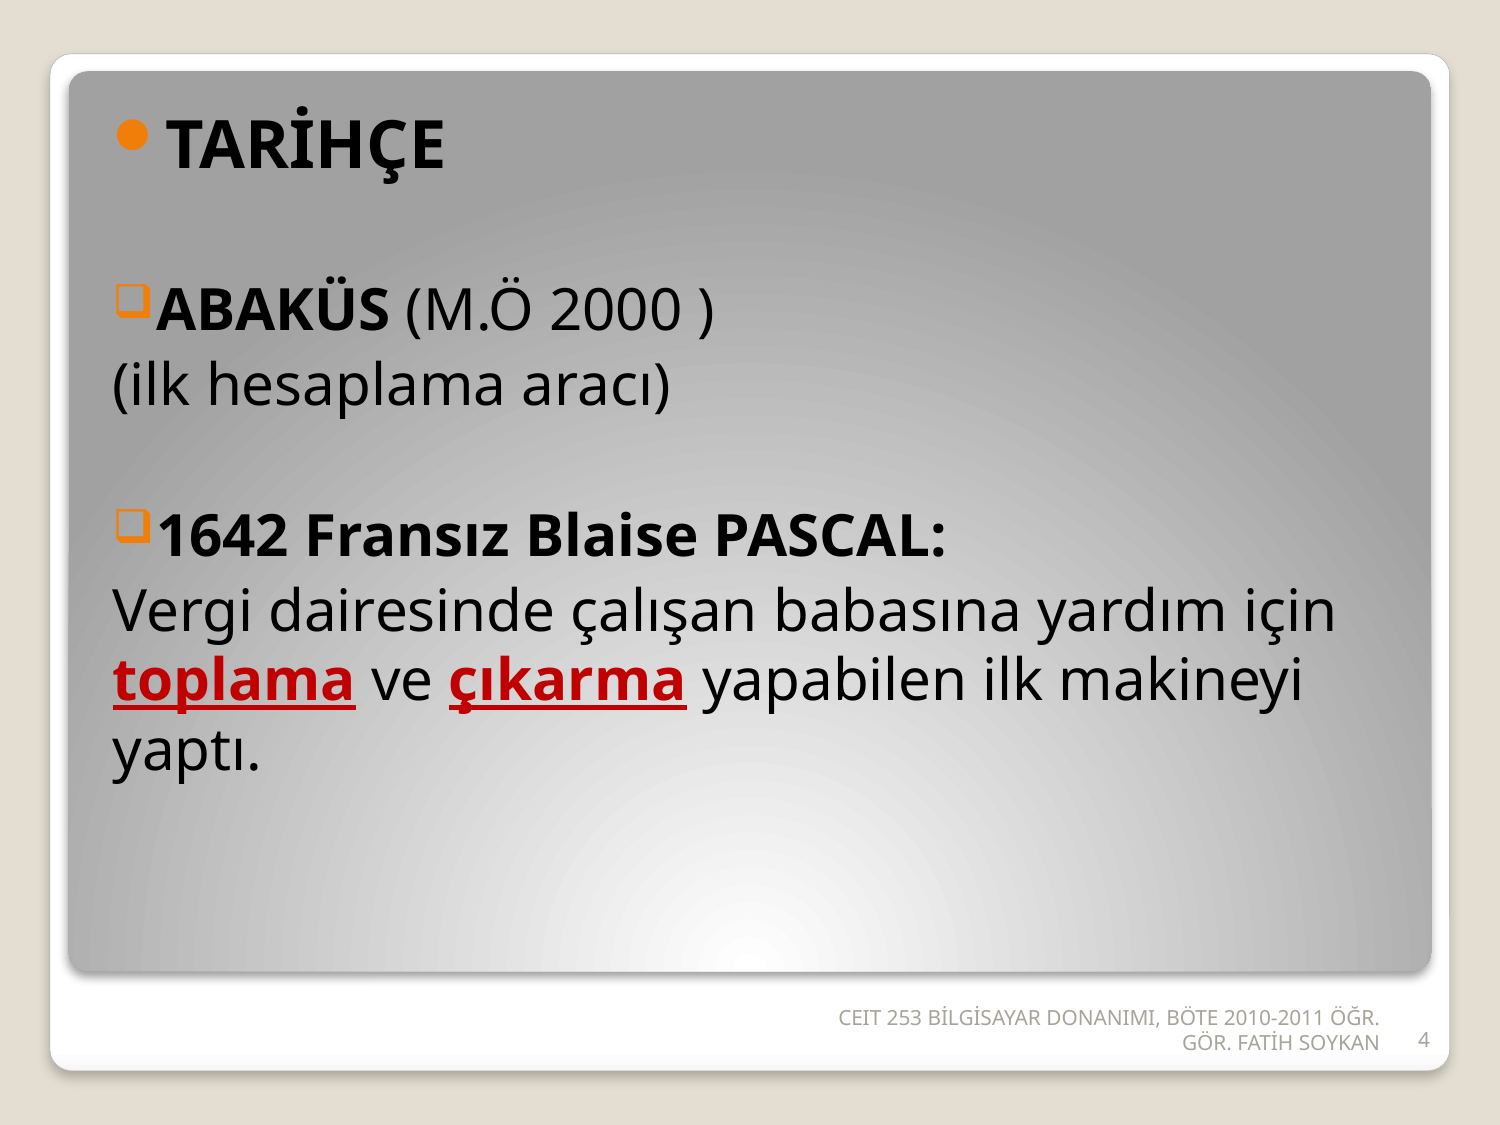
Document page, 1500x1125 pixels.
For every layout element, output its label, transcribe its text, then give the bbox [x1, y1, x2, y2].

footer CEIT 253 BİLGİSAYAR DONANIMI, BÖTE 2010-2011 ÖĞR. GÖR. FATİH SOYKAN [800, 1002, 1395, 1063]
list TARİHÇE ABAKÜS (M.Ö 2000 ) (ilk hesaplama aracı) 1642 Fransız Blaise PASCAL: Vergi dairesinde çalışan babasına yardım için toplama ve çıkarma yapabilen ilk makineyi yaptı. [82, 86, 1425, 963]
slide_number 4 [1395, 1002, 1445, 1063]
